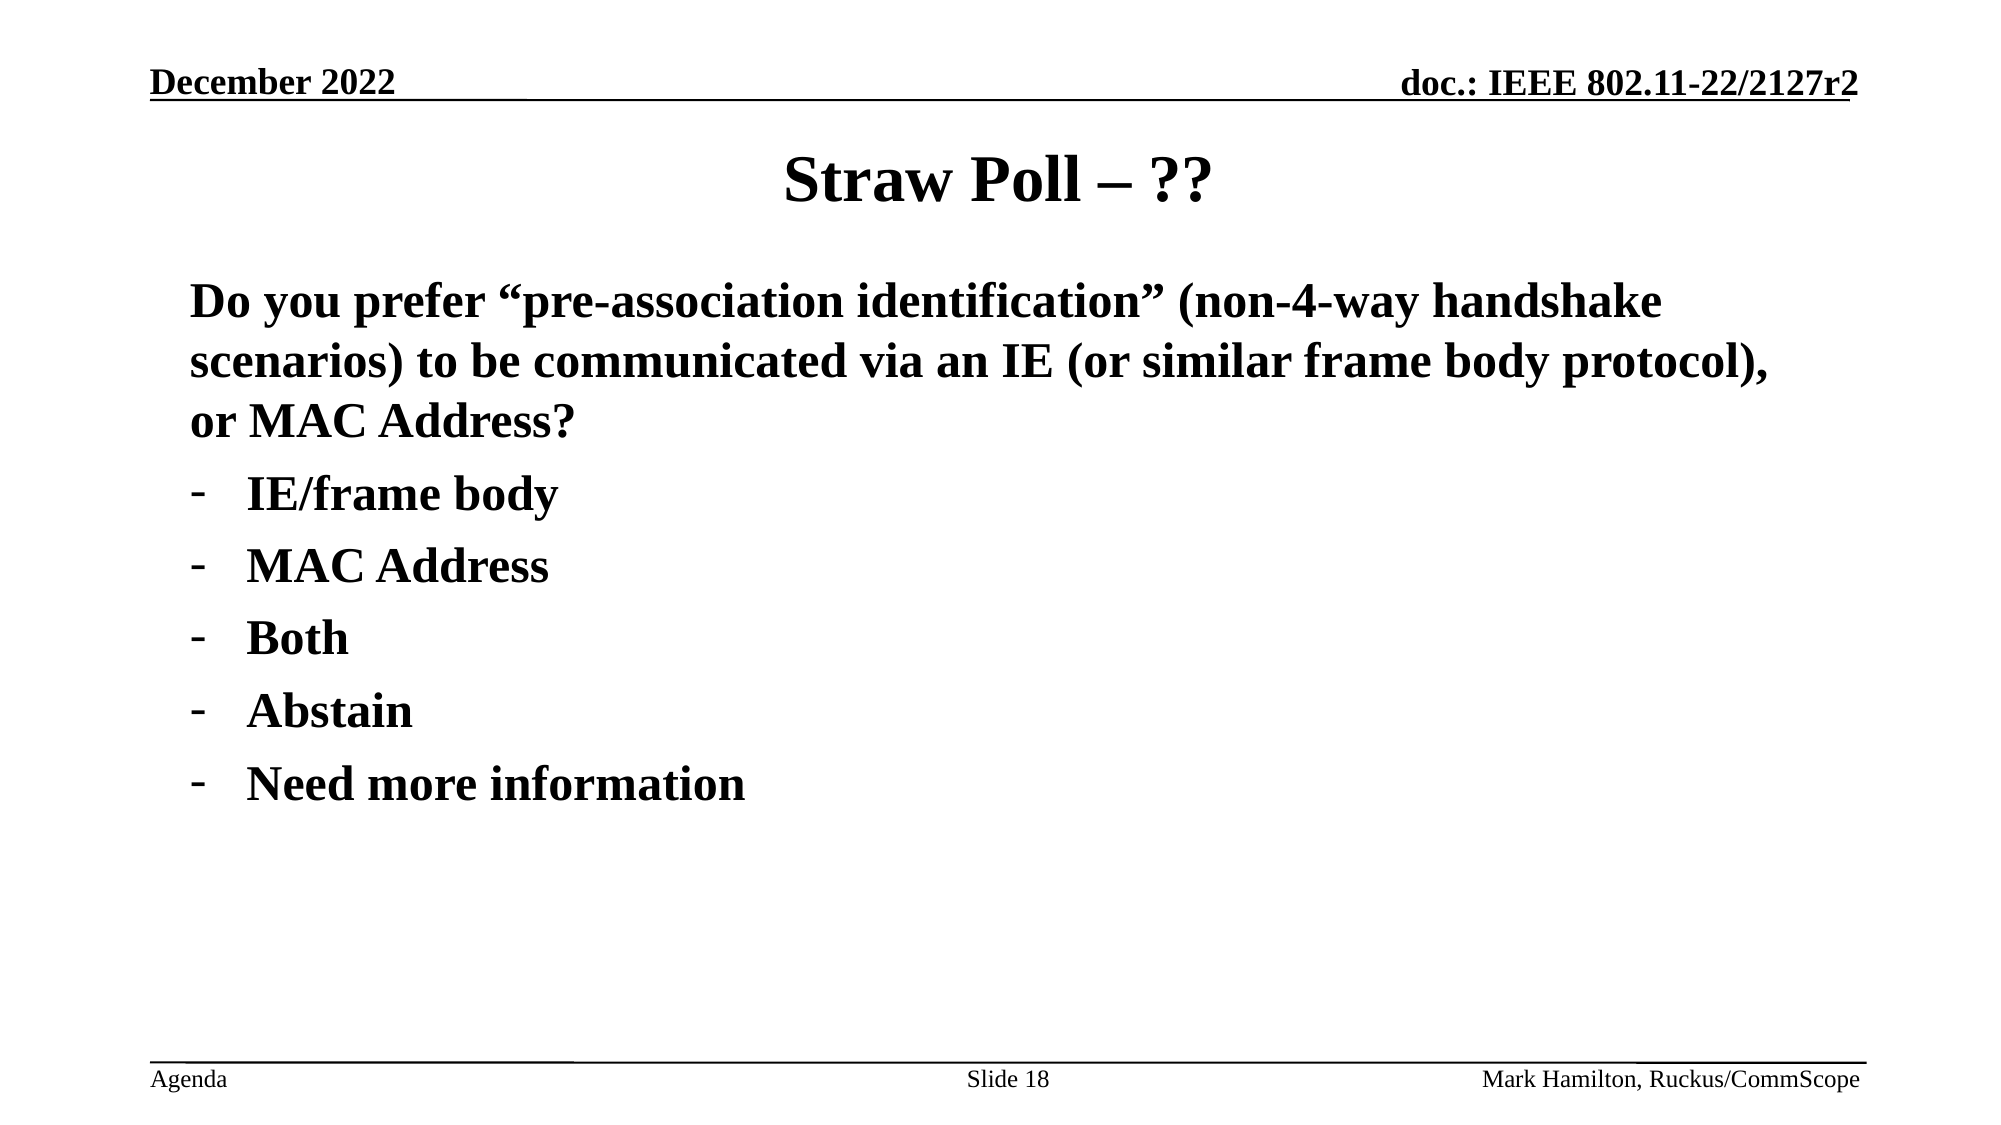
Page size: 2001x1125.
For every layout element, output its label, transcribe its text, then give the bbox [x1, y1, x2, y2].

title Straw Poll – ?? [149, 112, 1850, 238]
text_box Do you prefer “pre-association identification” (non-4-way handshake scenarios) to be communicated via an IE (or similar frame body protocol), or MAC Address? IE/frame body MAC Address Both Abstain Need more information [174, 259, 1788, 1010]
slide_number Slide 18 [950, 1061, 1067, 1123]
